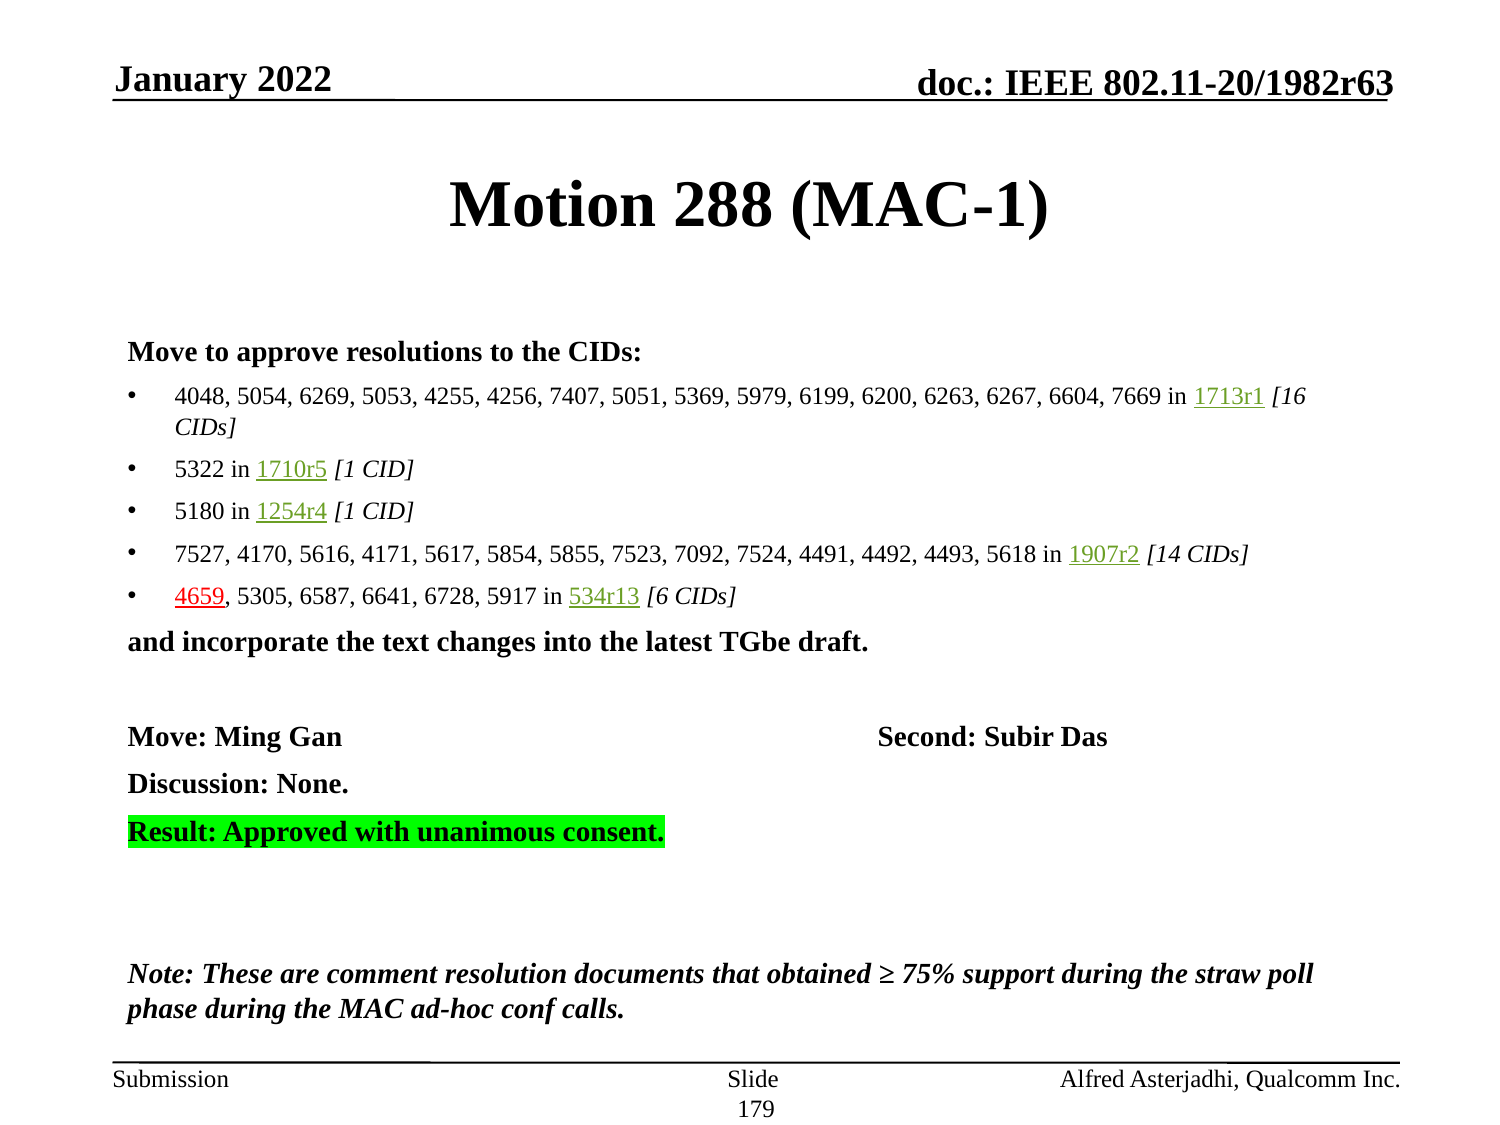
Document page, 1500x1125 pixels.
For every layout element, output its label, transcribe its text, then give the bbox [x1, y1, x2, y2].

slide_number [114, 54, 423, 100]
footer Alfred Asterjadhi, Qualcomm Inc. [878, 1061, 1402, 1093]
slide_number Slide 179 [712, 1061, 800, 1123]
list Move to approve resolutions to the CIDs: 4048, 5054, 6269, 5053, 4255, 4256, 7407, 5051, 5369, 5979, 6199, 6200, 6263, 6267, 6604, 7669 in 1713r1 [16 CIDs] 5322 in 1710r5 [1 CID] 5180 in 1254r4 [1 CID] 7527, 4170, 5616, 4171, 5617, 5854, 5855, 7523, 7092, 7524, 4491, 4492, 4493, 5618 in 1907r2 [14 CIDs] 4659, 5305, 6587, 6641, 6728, 5917 in 534r13 [6 CIDs] and incorporate the text changes into the latest TGbe draft. Move: Ming Gan Second: Subir Das Discussion: None. Result: Approved with unanimous consent. Note: These are comment resolution documents that obtained ≥ 75% support during the straw poll phase during the MAC ad-hoc conf calls. [112, 324, 1388, 1063]
title Motion 288 (MAC-1) [112, 112, 1388, 288]
